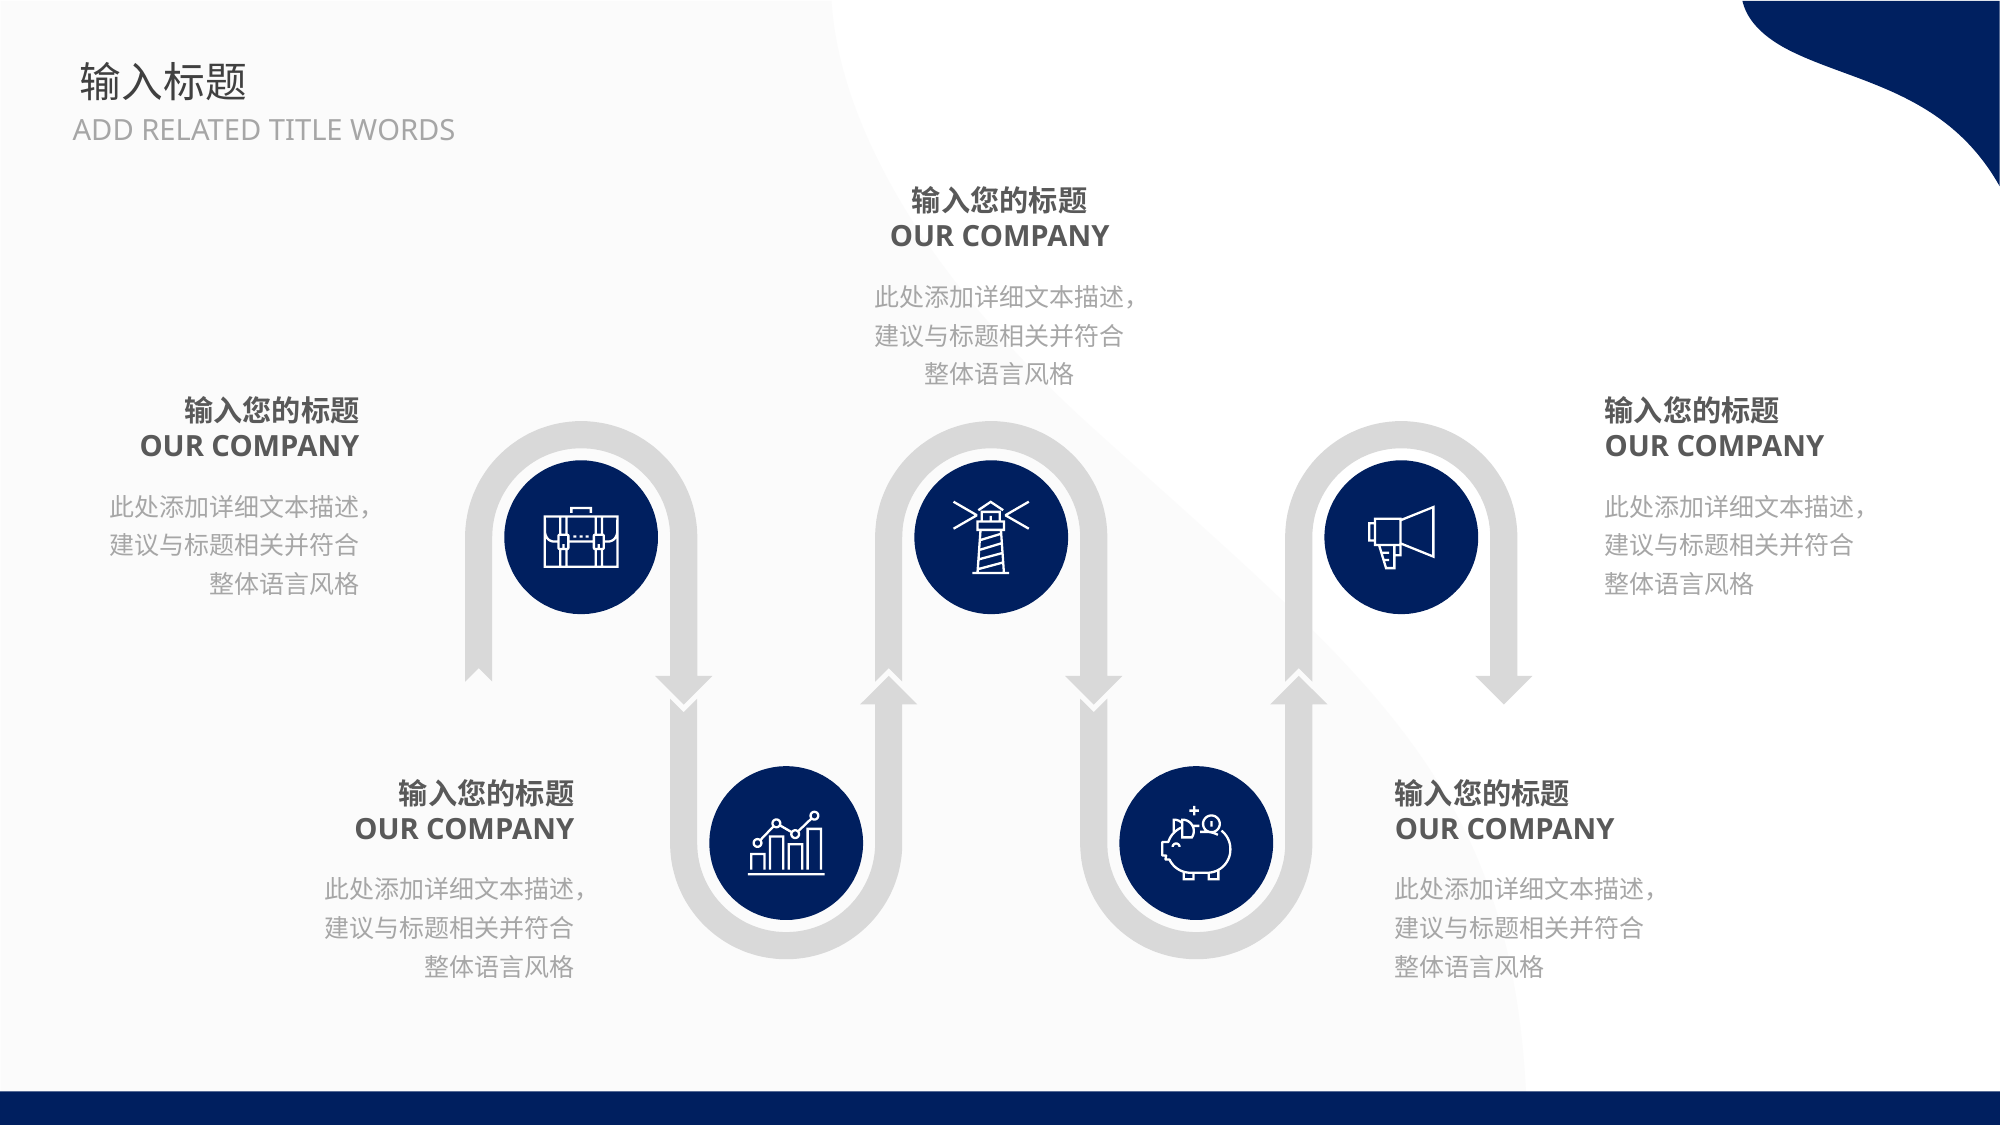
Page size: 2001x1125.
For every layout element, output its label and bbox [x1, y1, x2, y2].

text_box [709, 766, 1274, 920]
text_box [0, 0, 2000, 1125]
text_box [504, 460, 1479, 615]
